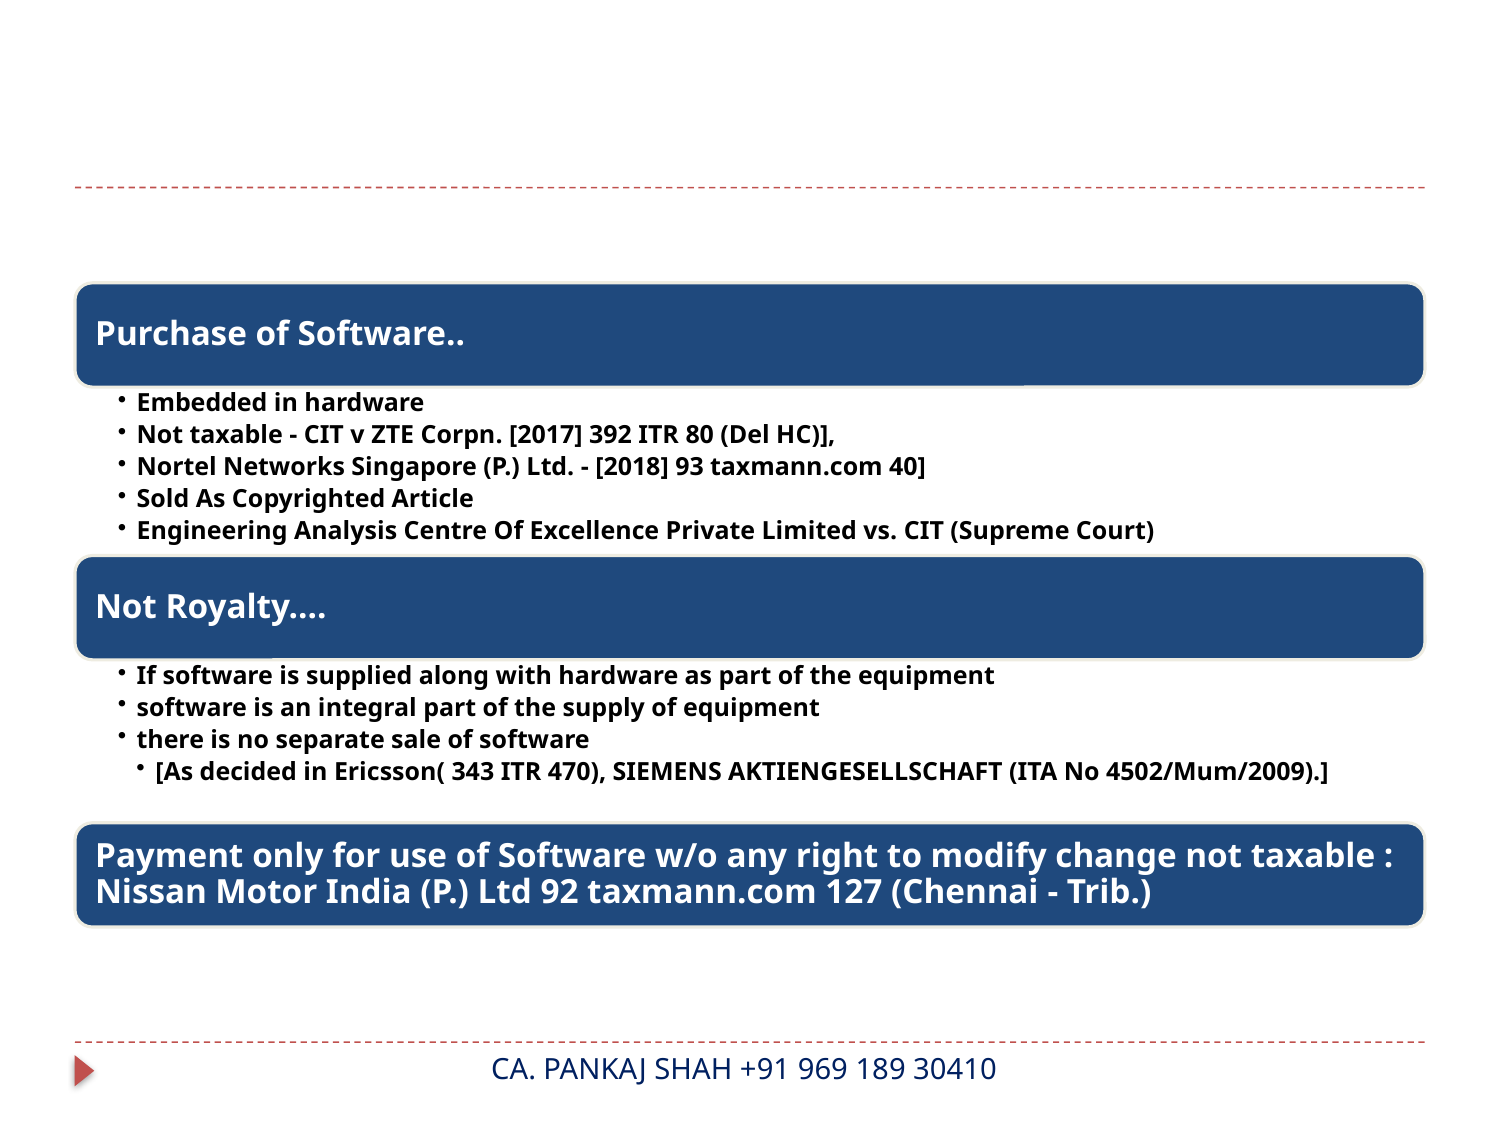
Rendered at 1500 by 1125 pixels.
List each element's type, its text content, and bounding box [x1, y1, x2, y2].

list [74, 199, 1426, 1011]
text_box CA. PANKAJ SHAH +91 969 189 30410 [210, 1042, 1278, 1093]
